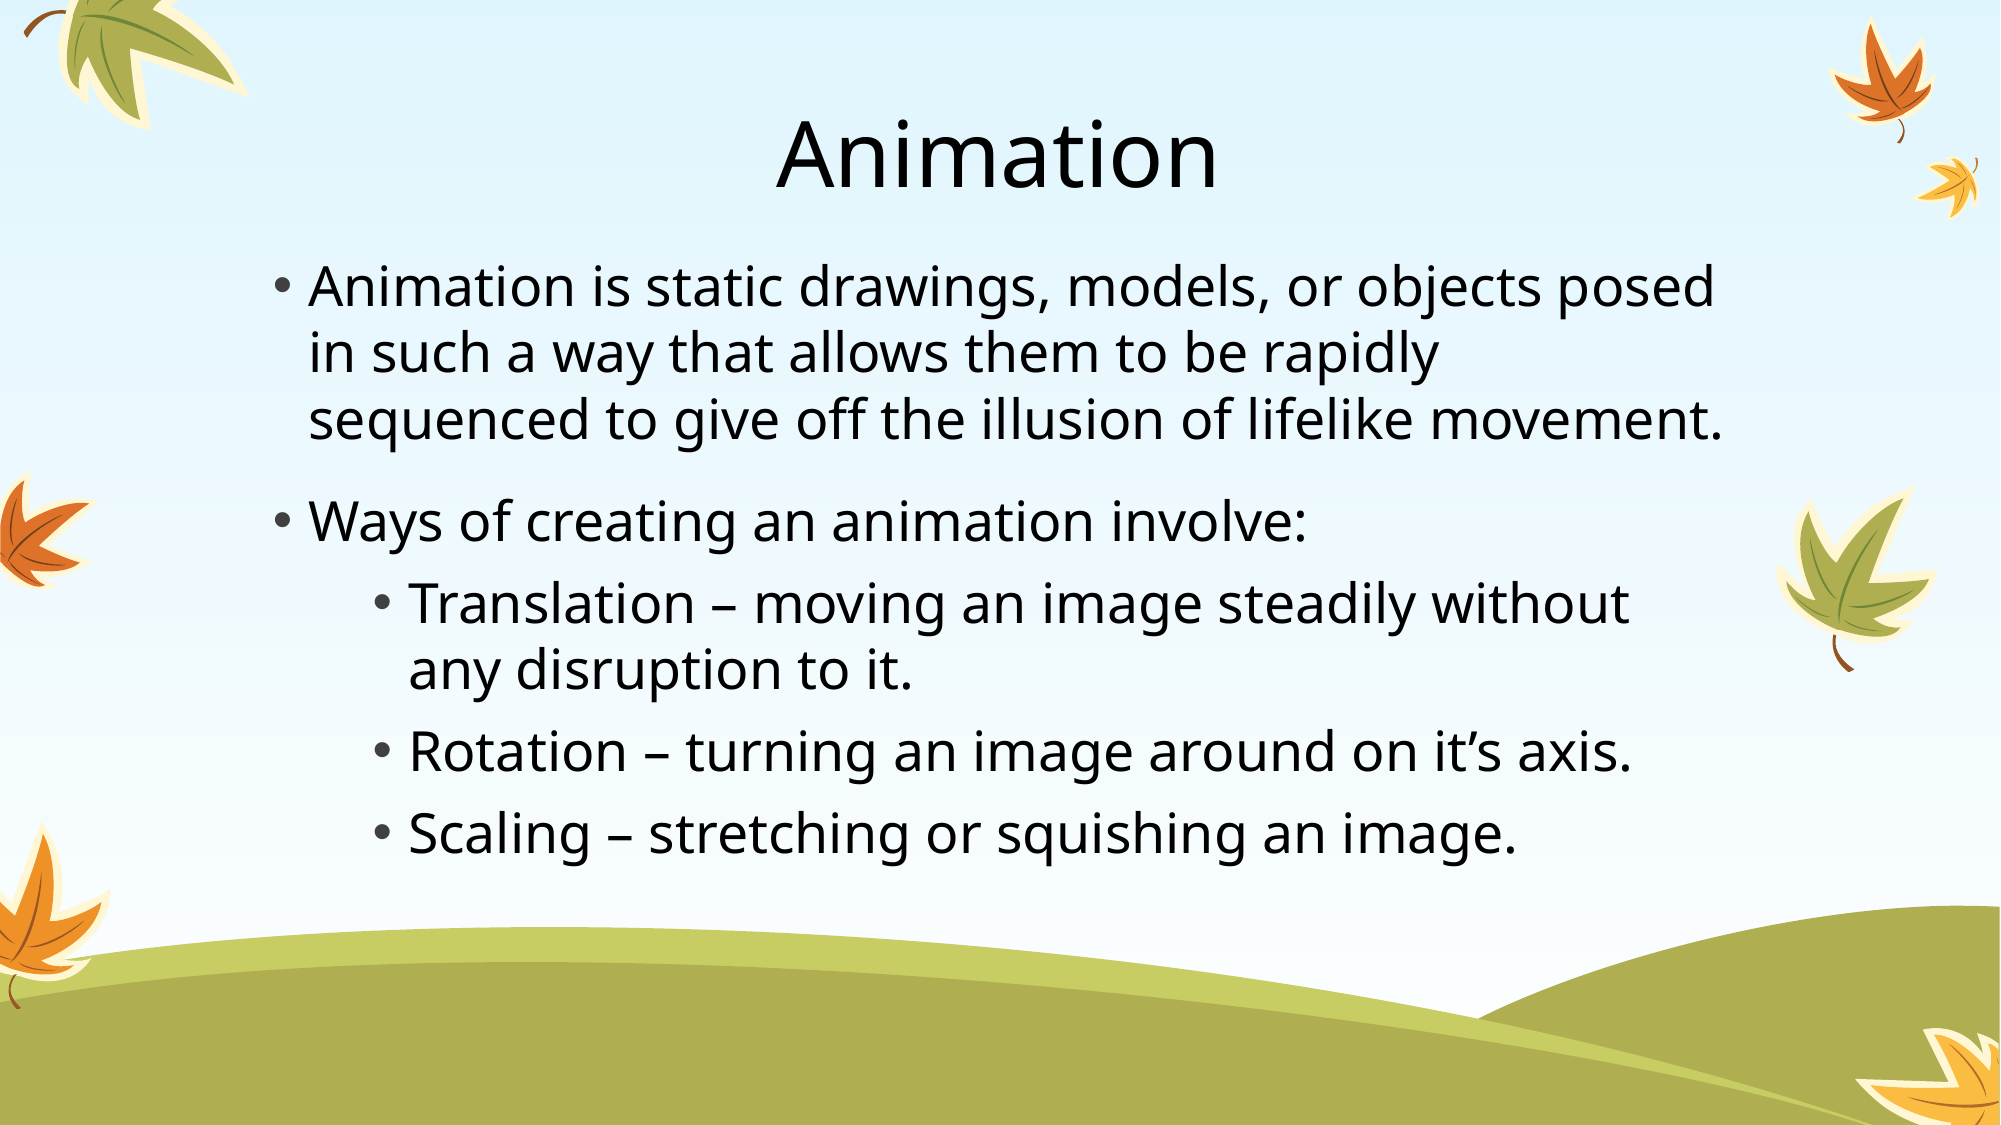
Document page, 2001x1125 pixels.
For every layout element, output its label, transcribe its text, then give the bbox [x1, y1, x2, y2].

list Animation is static drawings, models, or objects posed in such a way that allows them to be rapidly sequenced to give off the illusion of lifelike movement. Ways of creating an animation involve: Translation – moving an image steadily without any disruption to it. Rotation – turning an image around on it’s axis. Scaling – stretching or squishing an image. [250, 243, 1750, 925]
title Animation [249, 12, 1749, 216]
